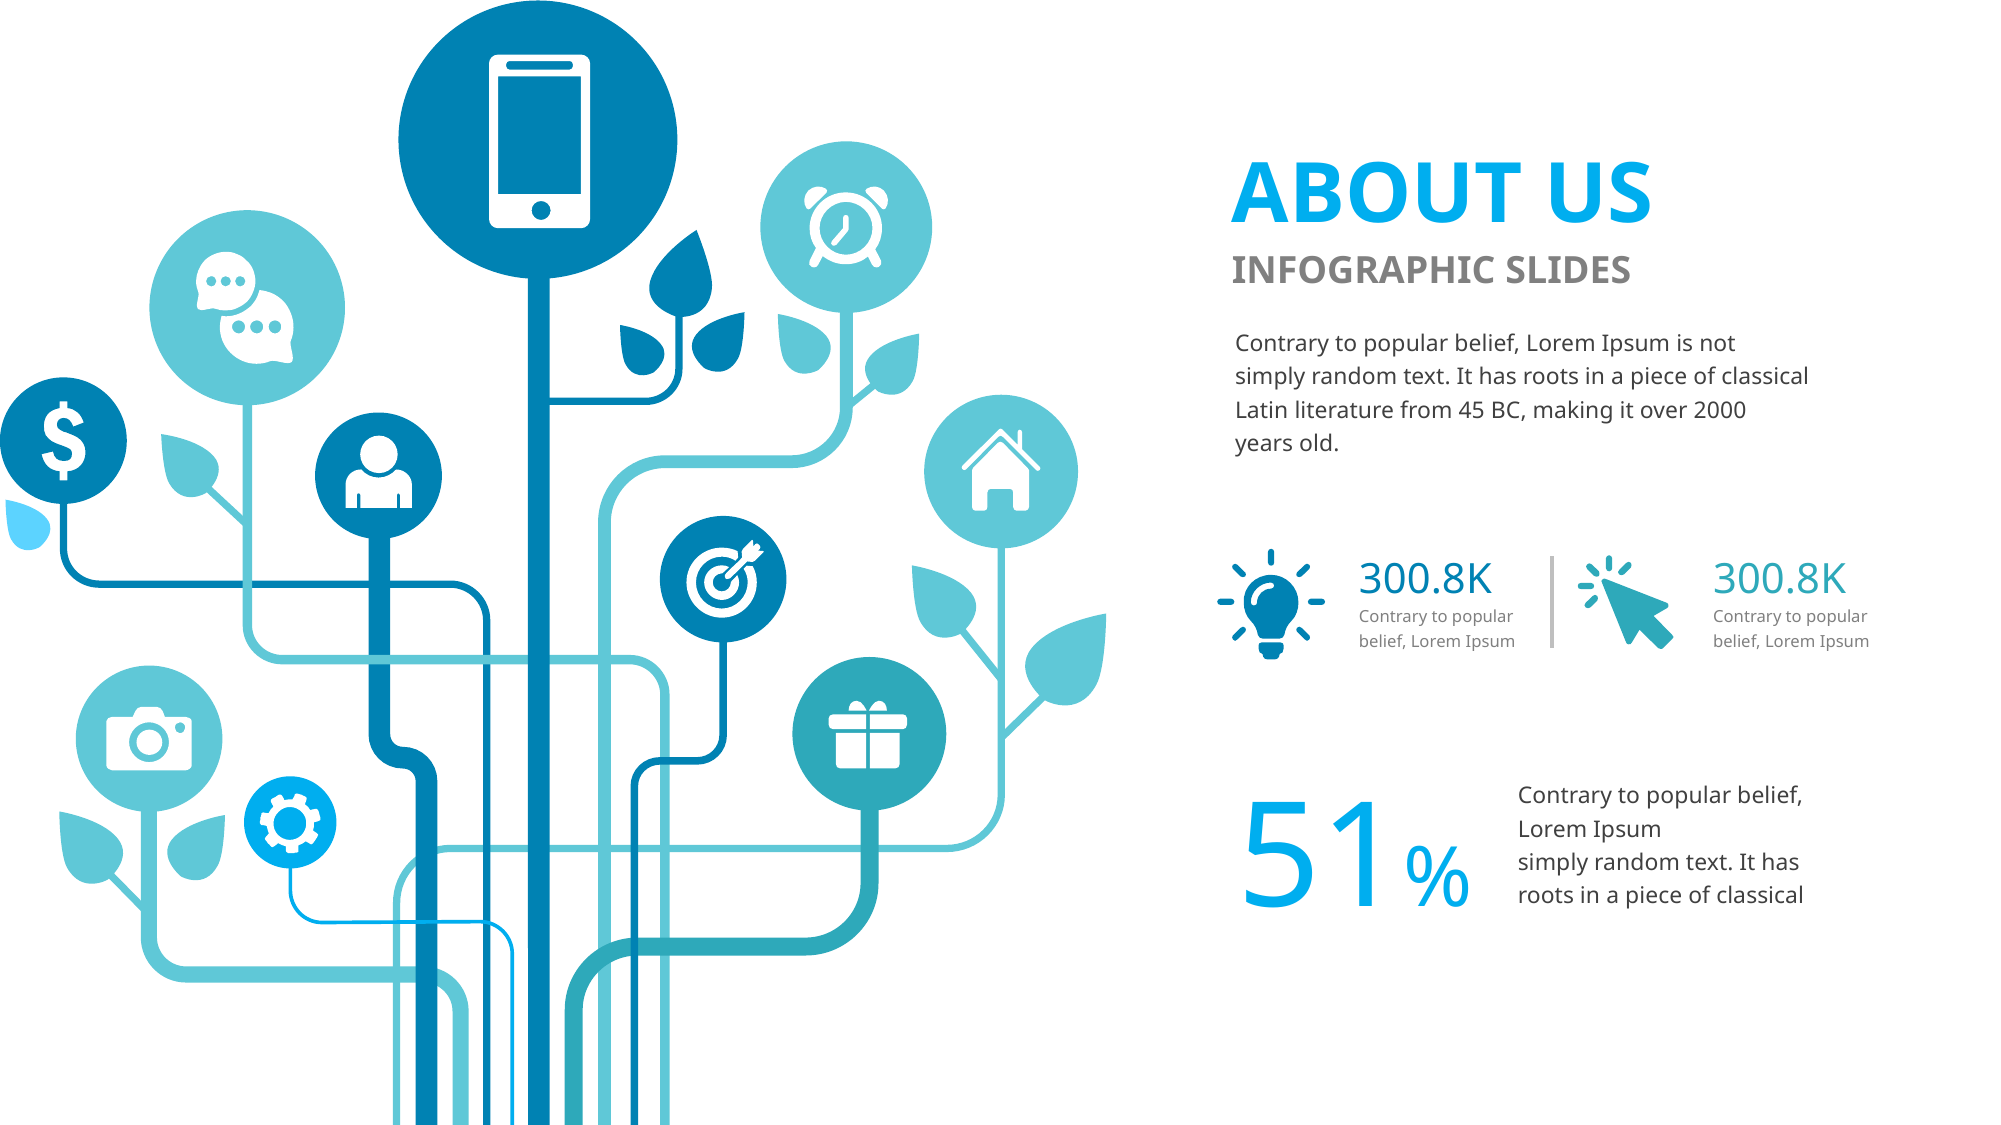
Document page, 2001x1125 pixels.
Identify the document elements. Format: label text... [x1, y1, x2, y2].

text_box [1222, 753, 1825, 946]
text_box Contrary to popular belief, Lorem Ipsum is not simply random text. It has roots in a piece of classical Latin literature from 45 BC, making it over 2000 years old. [1220, 315, 1825, 464]
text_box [1217, 544, 1536, 660]
text_box ABOUT US INFOGRAPHIC SLIDES [1217, 179, 1910, 299]
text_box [0, 0, 1107, 1125]
text_box [1107, 0, 2000, 1125]
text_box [1577, 544, 1891, 660]
